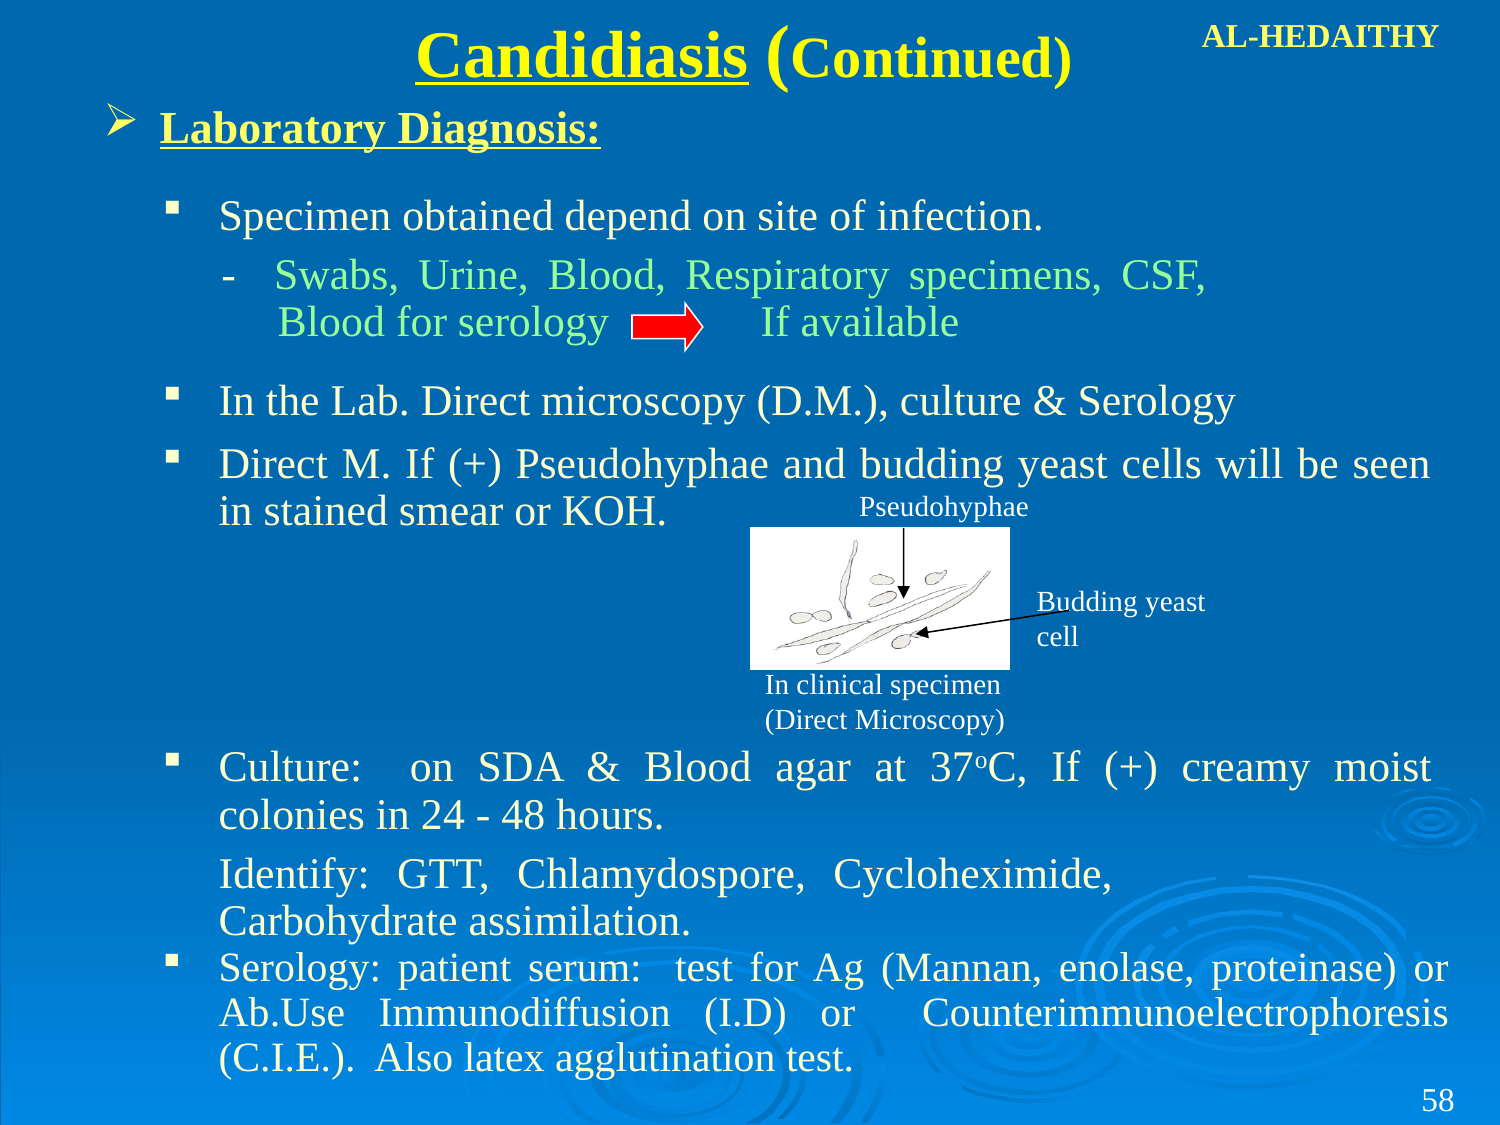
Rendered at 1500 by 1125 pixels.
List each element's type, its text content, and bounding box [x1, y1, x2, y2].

text_box Candidiasis (Continued) [159, 0, 1329, 90]
text_box In the Lab. Direct microscopy (D.M.), culture & Serology [147, 370, 1447, 433]
text_box [632, 303, 703, 351]
text_box Pseudohyphae [844, 480, 1093, 531]
text_box Serology: patient serum: test for Ag (Mannan, enolase, proteinase) or Ab.Use Immunodiffusion (I.D) or Counterimmunoelectrophoresis (C.I.E.). Also latex agglutination test. [147, 937, 1465, 1088]
text_box Culture: on SDA & Blood agar at 37oC, If (+) creamy moist colonies in 24 - 48 hours. [147, 736, 1447, 846]
text_box AL-HEDAITHY [1186, 7, 1471, 62]
text_box Direct M. If (+) Pseudohyphae and budding yeast cells will be seen in stained smear or KOH. [147, 433, 1447, 543]
text_box Budding yeast cell [1021, 574, 1270, 660]
text_box Specimen obtained depend on site of infection. [147, 185, 1447, 248]
text_box In clinical specimen (Direct Microscopy) [749, 657, 1105, 743]
text_box 58 [1370, 1070, 1500, 1125]
text_box Laboratory Diagnosis: [88, 90, 1365, 161]
text_box - Swabs, Urine, Blood, Respiratory specimens, CSF, Blood for serology If available [206, 244, 1223, 354]
text_box Identify: GTT, Chlamydospore, Cycloheximide, Carbohydrate assimilation. [147, 843, 1129, 937]
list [749, 527, 1011, 670]
